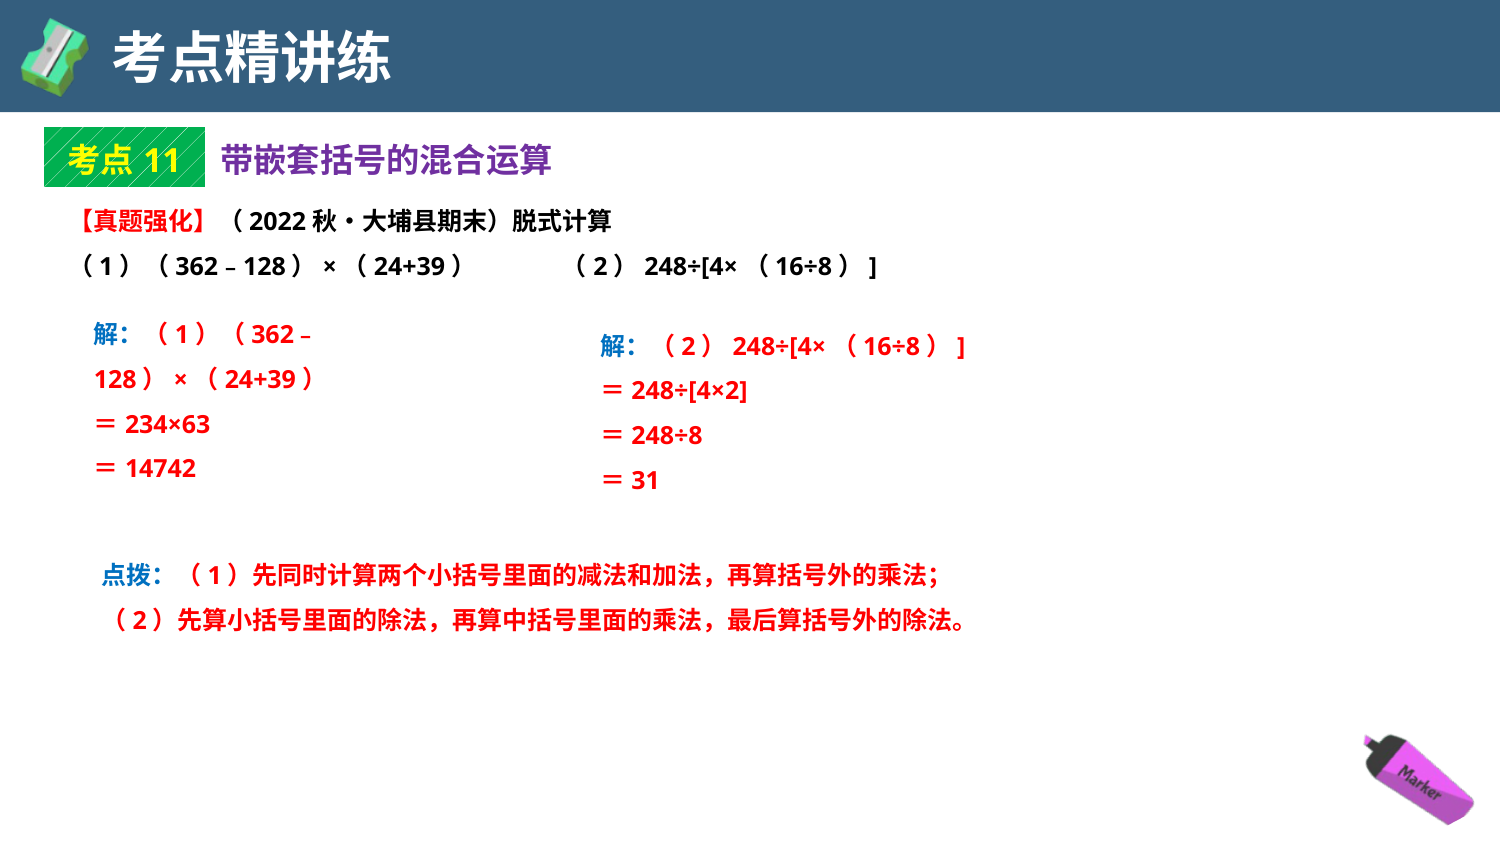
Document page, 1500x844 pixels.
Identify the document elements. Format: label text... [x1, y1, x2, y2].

text_box 解：（2）248÷[4×（16÷8）] ＝248÷[4×2] ＝248÷8 ＝31 [585, 307, 1020, 503]
picture [14, 17, 100, 103]
text_box 点拨：（1）先同时计算两个小括号里面的减法和加法，再算括号外的乘法； （2）先算小括号里面的除法，再算中括号里面的乘法，最后算括号外的除法。 [86, 537, 1333, 608]
table_header 带嵌套括号的混合运算 [206, 127, 738, 187]
table_header 考点11 [44, 127, 205, 187]
text_box 解：（1）（362﹣128）×（24+39） ＝234×63 ＝14742 [79, 295, 513, 491]
text_box 【真题强化】（2022秋•大埔县期末）脱式计算 （1）（362﹣128）×（24+39） （2）248÷[4×（16÷8）] [53, 183, 1384, 349]
text_box [0, 0, 1500, 113]
text_box 考点精讲练 [106, 9, 416, 104]
picture [1344, 700, 1479, 844]
